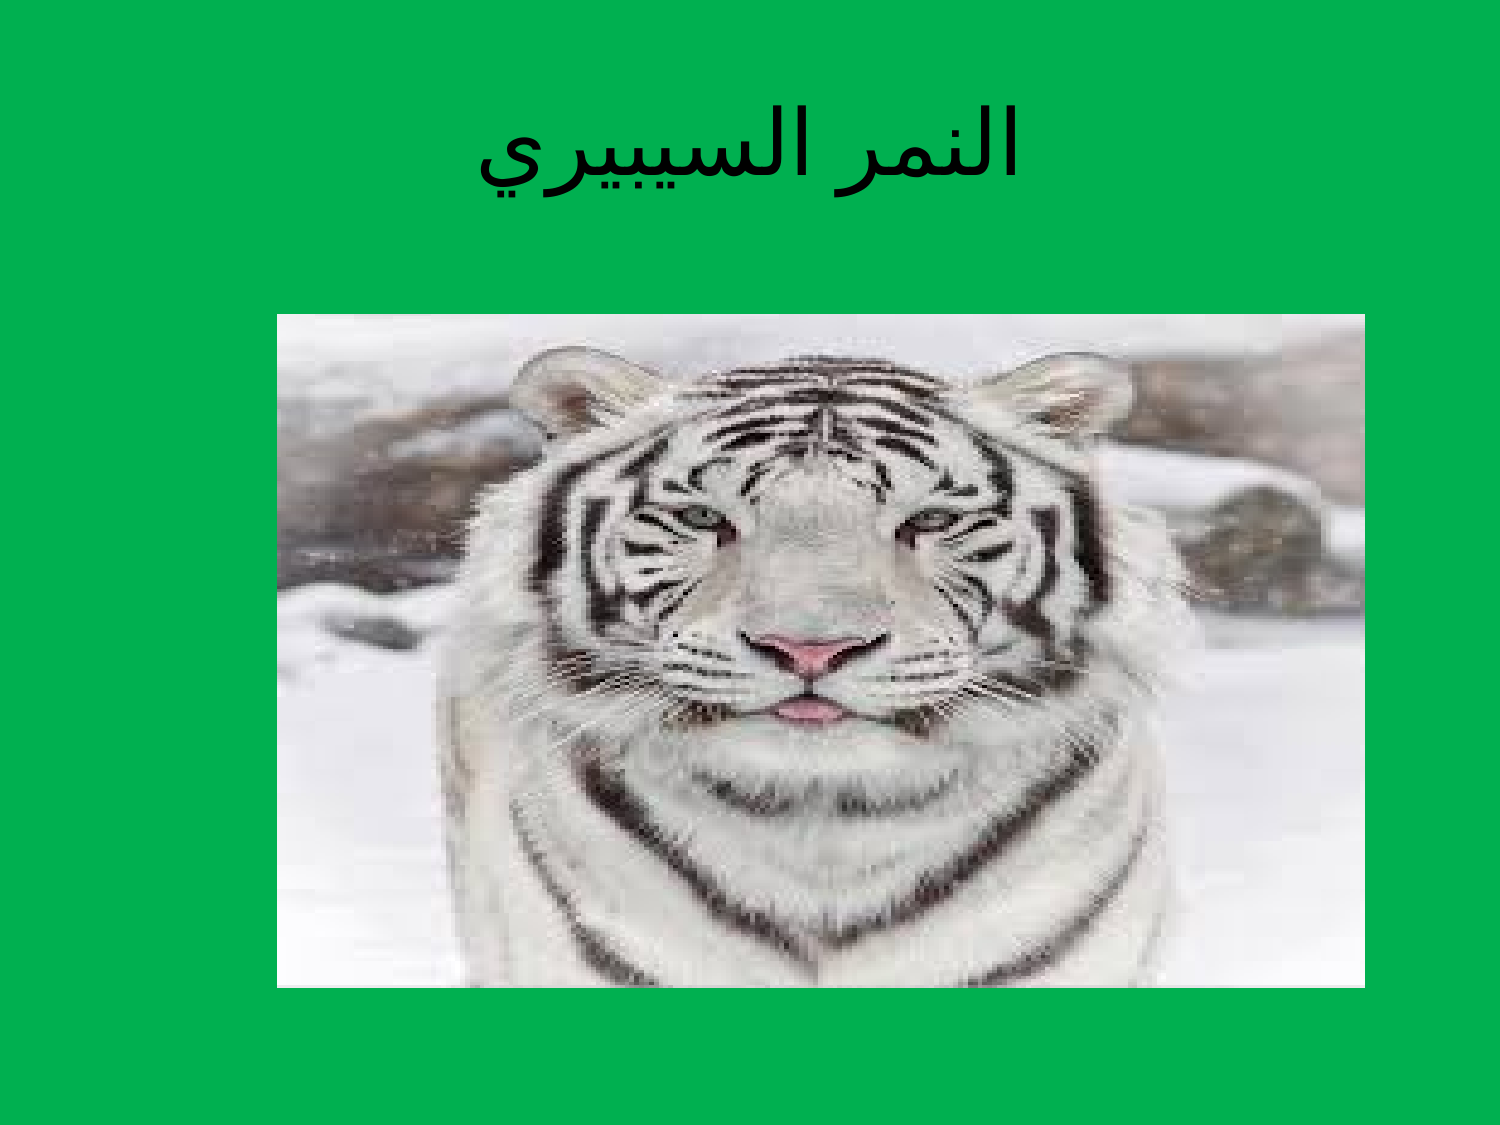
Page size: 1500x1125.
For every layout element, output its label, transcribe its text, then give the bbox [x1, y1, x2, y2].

title النمر السيبيري [75, 45, 1425, 233]
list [277, 314, 1365, 988]
